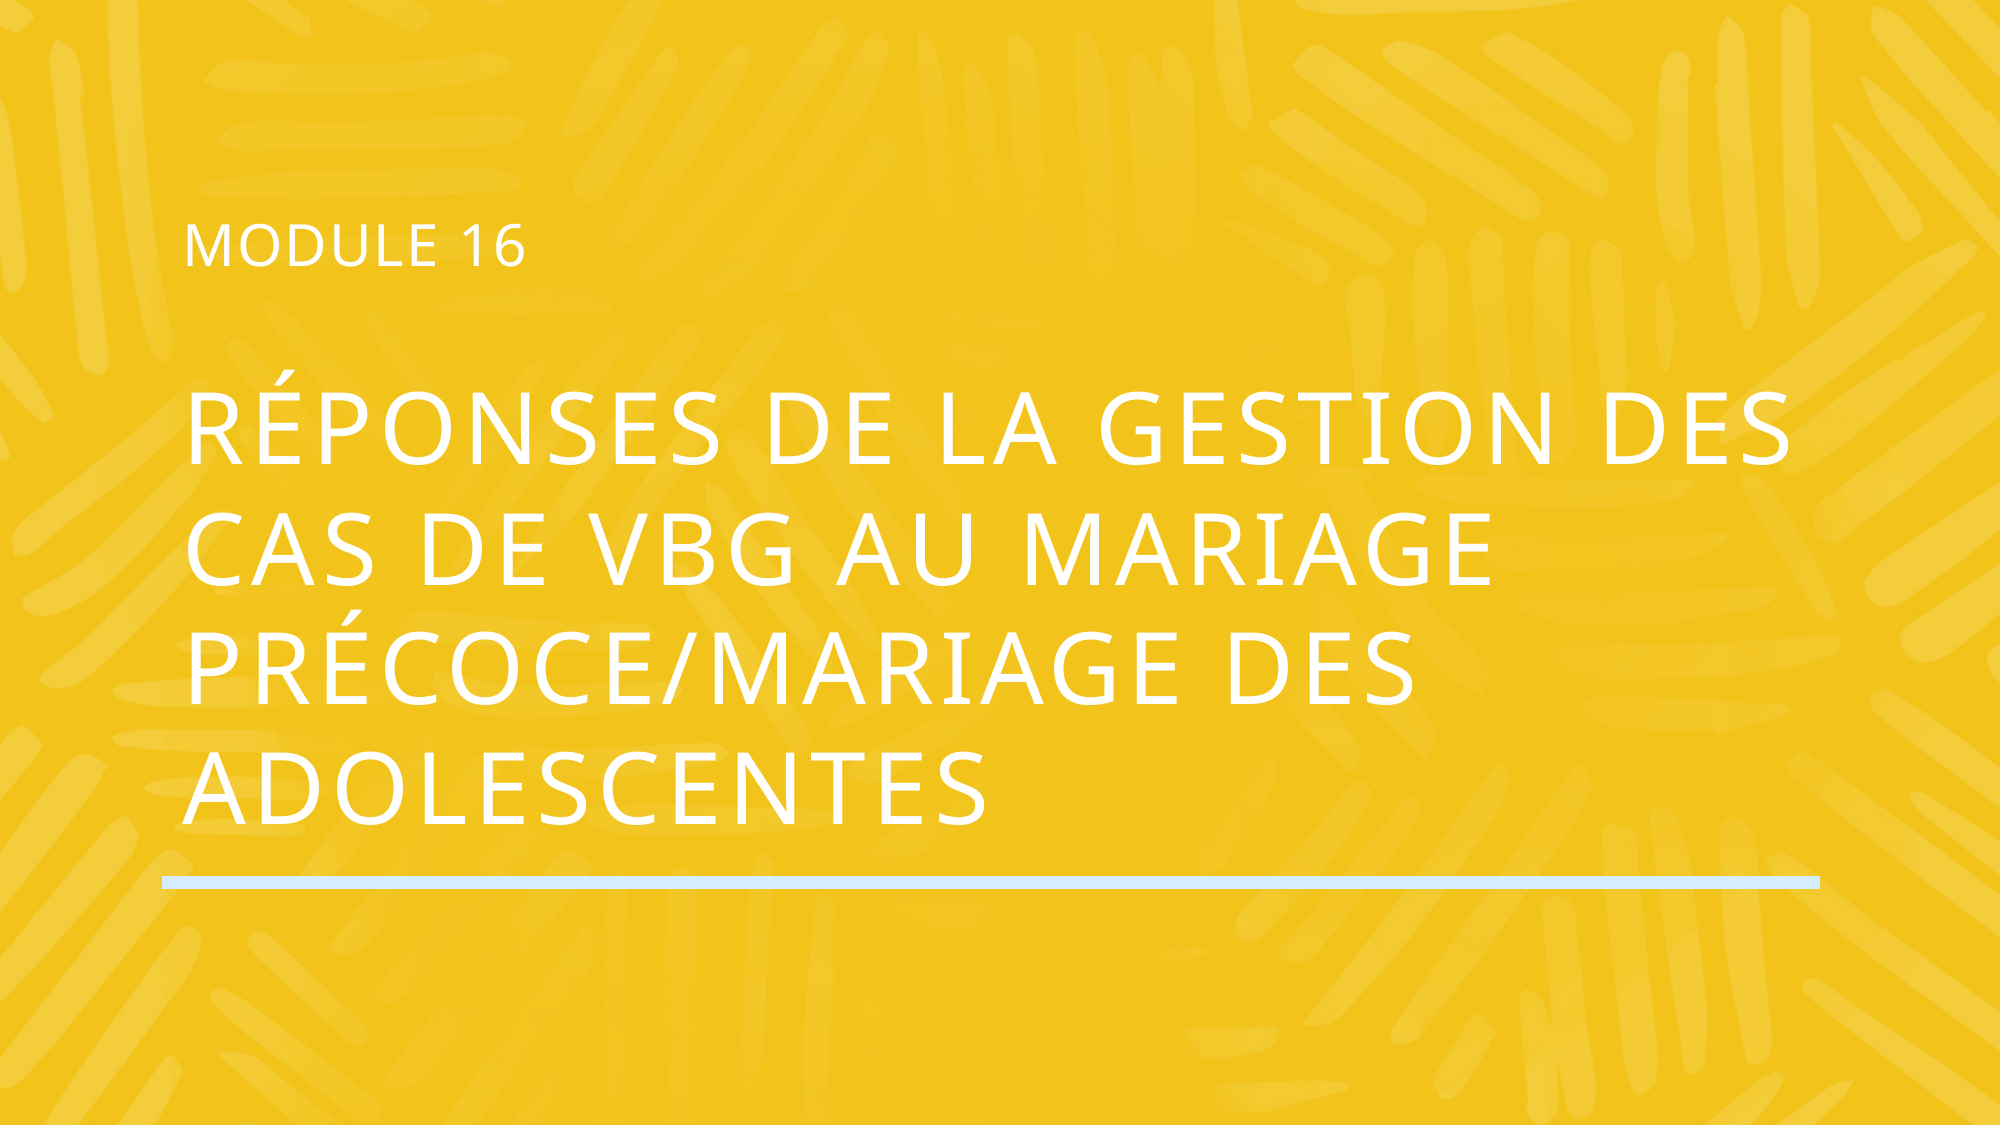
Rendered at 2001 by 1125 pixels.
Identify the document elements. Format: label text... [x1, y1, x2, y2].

title RÉPONSES DE LA GESTION DES CAS DE VBG AU MARIAGE PRÉCOCE/MARIAGE DES ADOLESCENTES [167, 357, 1849, 708]
list MODULE 16 [159, 207, 1855, 327]
picture [0, 0, 2000, 1125]
